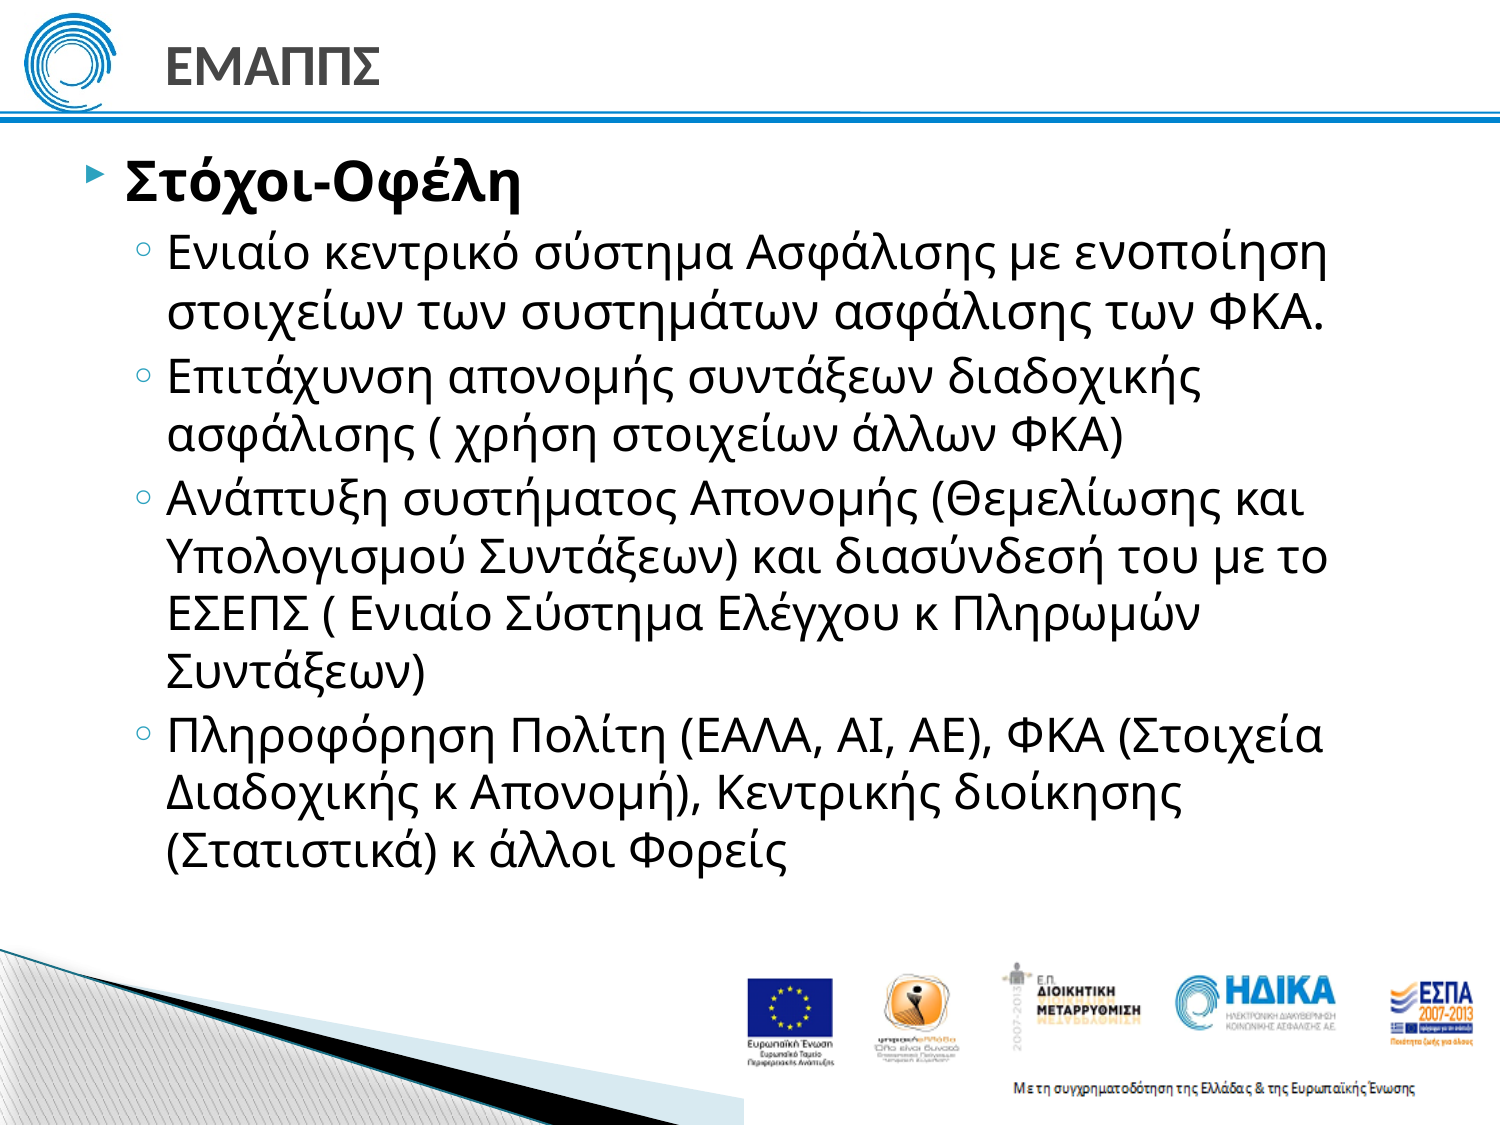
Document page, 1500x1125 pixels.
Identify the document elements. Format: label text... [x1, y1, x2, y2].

picture [744, 960, 1500, 1125]
list Στόχοι-Οφέλη Ενιαίο κεντρικό σύστημα Ασφάλισης με ενοποίηση στοιχείων των συστημάτων ασφάλισης των ΦΚΑ. Επιτάχυνση απονομής συντάξεων διαδοχικής ασφάλισης ( χρήση στοιχείων άλλων ΦΚΑ) Ανάπτυξη συστήματος Απονομής (Θεμελίωσης και Υπολογισμού Συντάξεων) και διασύνδεσή του με το ΕΣΕΠΣ ( Ενιαίο Σύστημα Ελέγχου κ Πληρωμών Συντάξεων) Πληροφόρηση Πολίτη (ΕΑΛΑ, ΑΙ, ΑΕ), ΦΚΑ (Στοιχεία Διαδοχικής κ Απονομή), Κεντρικής διοίκησης (Στατιστικά) κ άλλοι Φορείς [49, 163, 1438, 938]
picture [24, 12, 125, 111]
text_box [0, 112, 1500, 121]
title ΕΜΑΠΠΣ [150, 0, 1500, 112]
